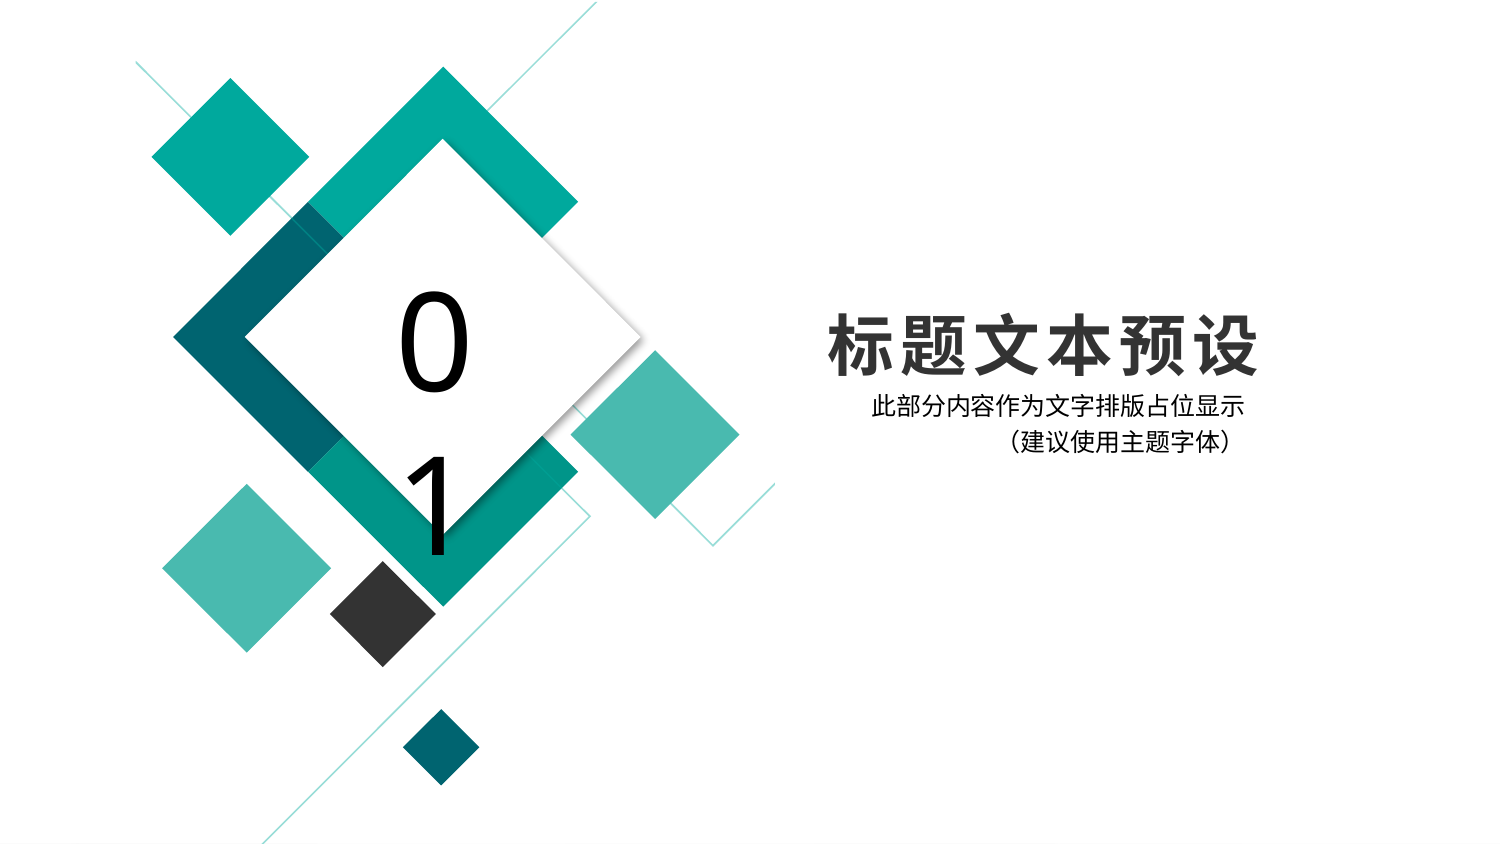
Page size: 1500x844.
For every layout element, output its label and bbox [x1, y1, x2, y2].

text_box [812, 296, 1500, 463]
text_box [135, 1, 776, 844]
